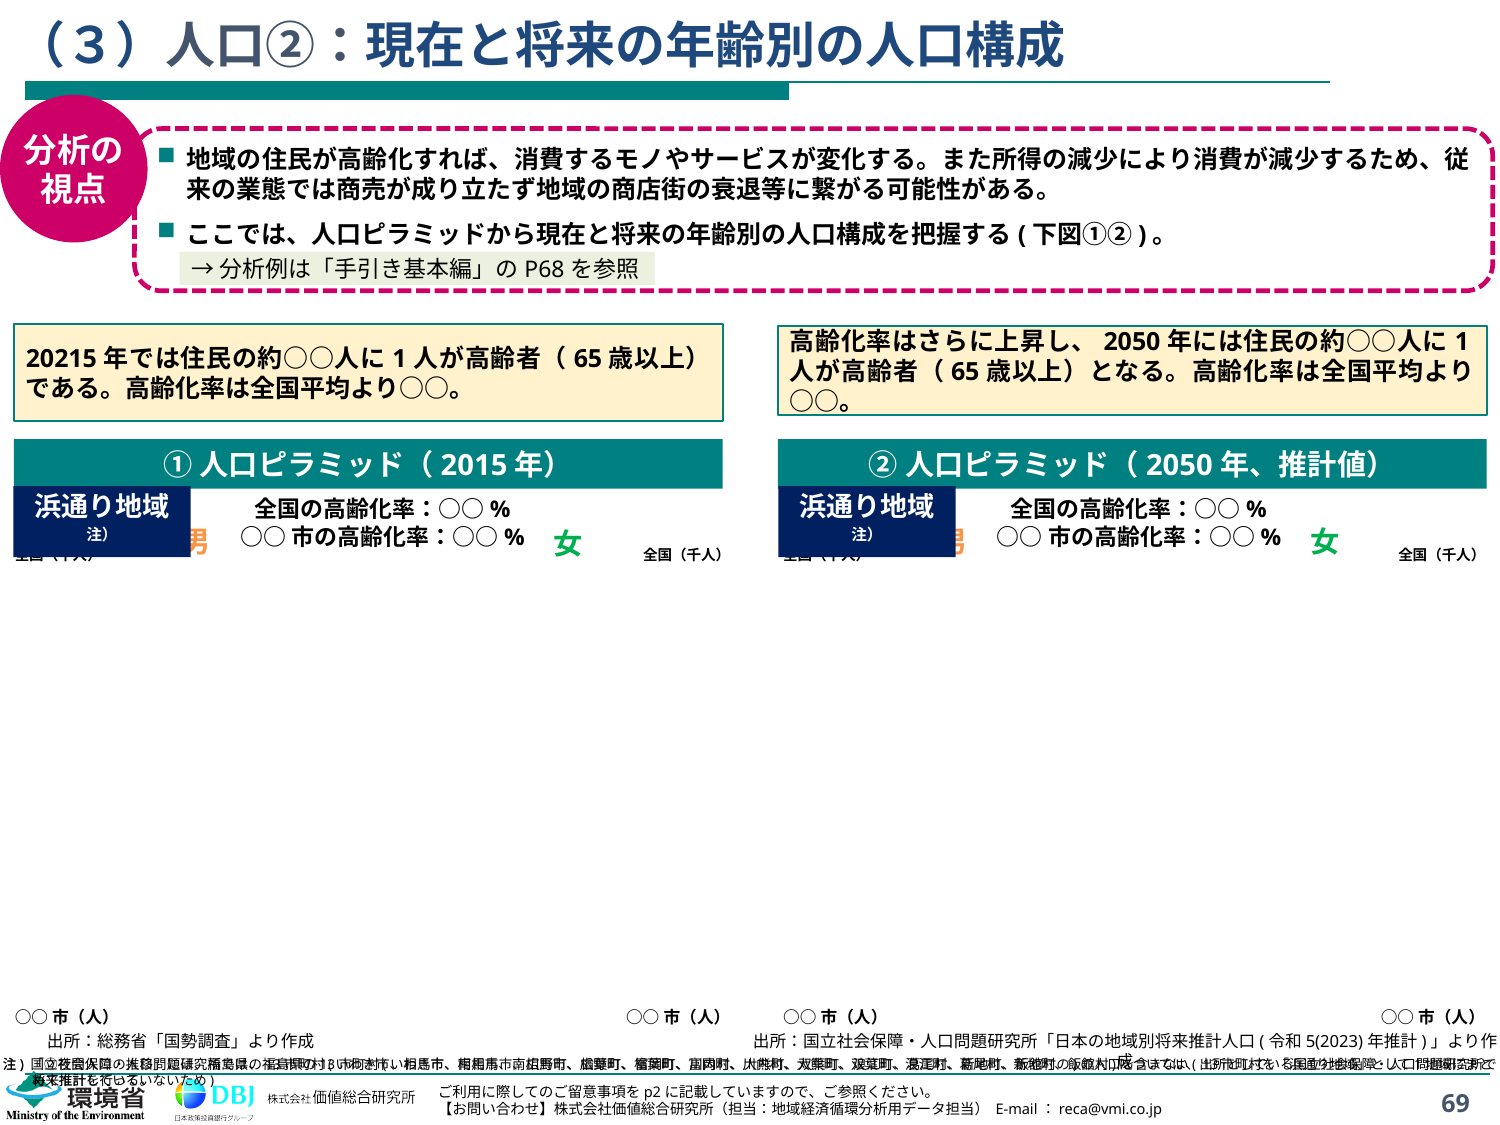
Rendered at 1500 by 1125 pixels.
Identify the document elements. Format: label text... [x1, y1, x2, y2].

text_box 浜通り地域注） [778, 486, 956, 558]
text_box 注) 「②夜間人口の推移」には、福島県の13市町村(いわき市、相馬市、南相馬市、広野町、楢葉町、富岡町、川内村、大熊町、双葉町、浪江町、葛尾村、新地町、飯舘村の)の人口を含まない(出所としている国立社会保障・人口問題研究所で将来推計を行っていないため) [2, 1056, 1497, 1089]
text_box ②人口ピラミッド（2050年、推計値） [777, 439, 1487, 489]
text_box 女 [1271, 516, 1378, 566]
text_box 出所：総務省「国勢調査」より作成 [32, 1023, 741, 1056]
text_box 全国の高齢化率：○○% ○○市の高齢化率：○○% [961, 487, 1316, 557]
text_box ○○市（人） [768, 999, 946, 1035]
text_box 全国（千人） [768, 538, 918, 571]
text_box ○○市（人） [1322, 999, 1500, 1035]
text_box 全国（千人） [0, 538, 153, 571]
text_box 男 [918, 516, 1007, 566]
text_box 分析の 視点 [0, 94, 148, 243]
text_box 男 [153, 516, 250, 566]
picture [171, 1089, 419, 1125]
text_box ○○市（人） [568, 999, 746, 1035]
text_box ○○市（人） [0, 999, 178, 1035]
text_box ①人口ピラミッド（2015年） [13, 439, 723, 489]
text_box 女 [514, 518, 621, 568]
text_box 浜通り地域注） [13, 486, 191, 558]
text_box 20215年では住民の約○○人に1人が高齢者（65歳以上）である。高齢化率は全国平均より○○。 [13, 323, 723, 422]
text_box 全国の高齢化率：○○% ○○市の高齢化率：○○% [205, 487, 560, 557]
text_box 高齢化率はさらに上昇し、2050年には住民の約○○人に1人が高齢者（65歳以上）となる。高齢化率は全国平均より○○。 [777, 326, 1487, 415]
text_box →分析例は「手引き基本編」のP68を参照 [179, 251, 655, 285]
text_box 地域の住民が高齢化すれば、消費するモノやサービスが変化する。また所得の減少により消費が減少するため、従来の業態では商売が成り立たず地域の商店街の衰退等に繋がる可能性がある。 ここでは、人口ピラミッドから現在と将来の年齢別の人口構成を把握する(下図①②)。 [134, 128, 1493, 291]
text_box 全国（千人） [1362, 538, 1500, 571]
text_box 出所：国立社会保障・人口問題研究所「日本の地域別将来推計人口(令和5(2023)年推計)」より作成 [750, 1023, 1500, 1079]
text_box 全国（千人） [602, 538, 745, 571]
picture [2, 1089, 148, 1125]
title （３）人口②：現在と将来の年齢別の人口構成 [0, 0, 1304, 82]
slide_number 69 [1411, 1079, 1500, 1122]
